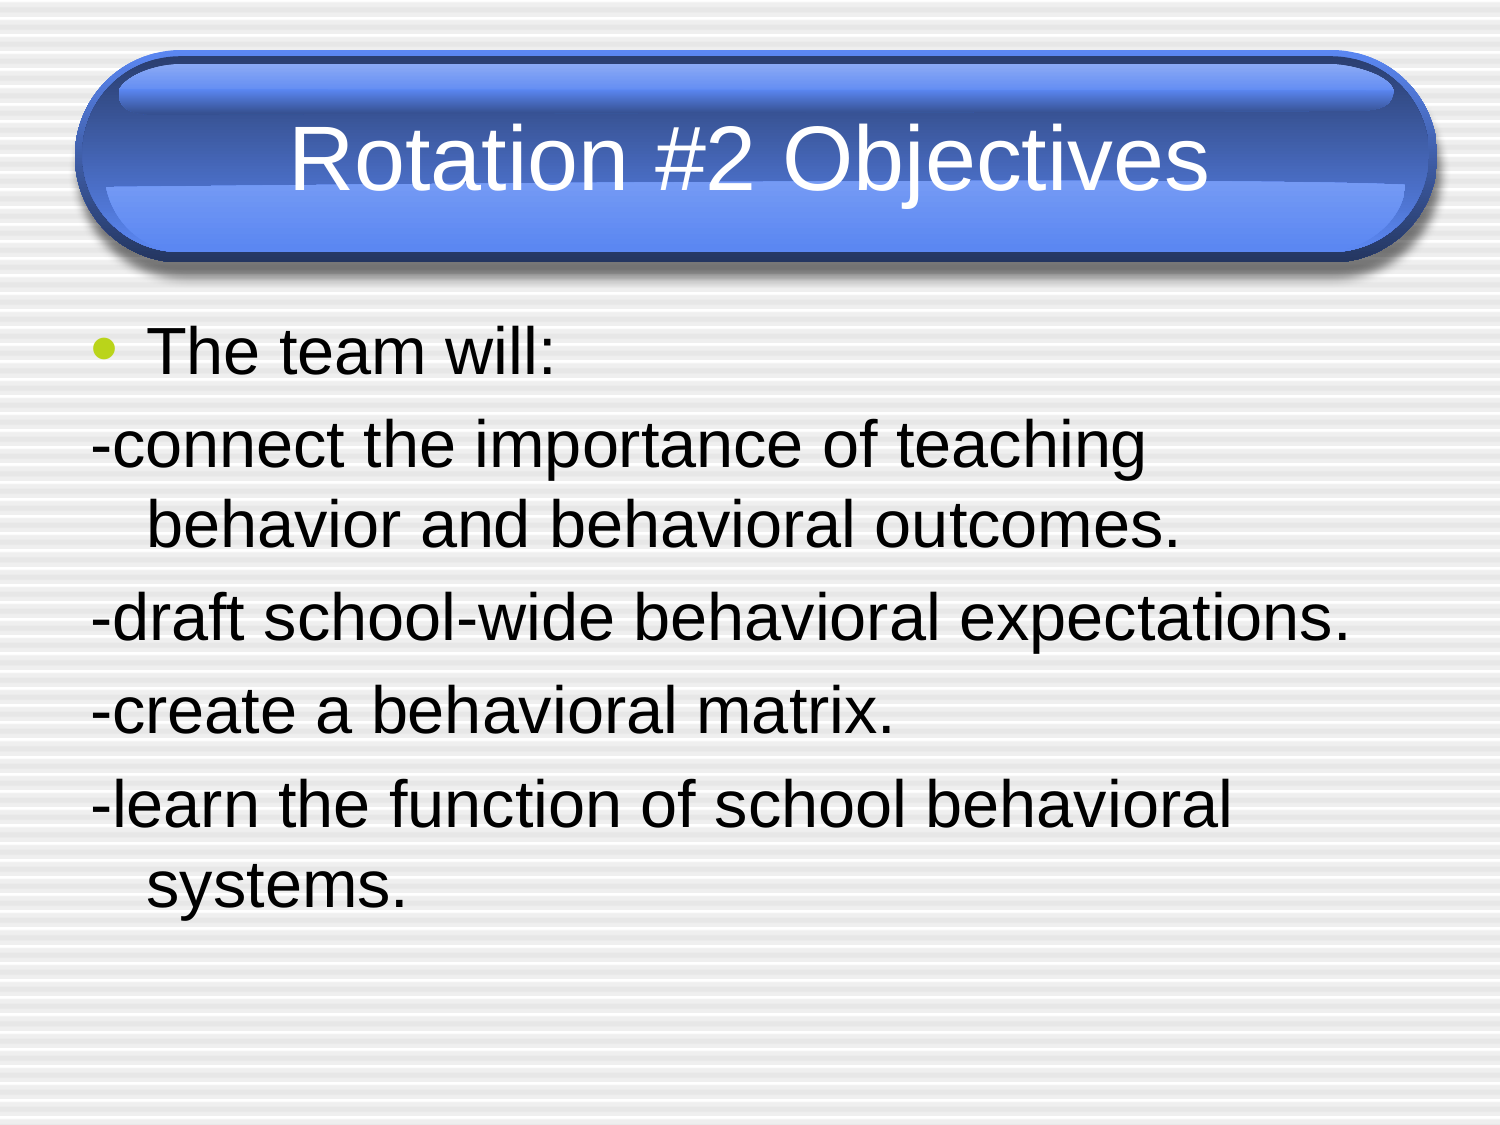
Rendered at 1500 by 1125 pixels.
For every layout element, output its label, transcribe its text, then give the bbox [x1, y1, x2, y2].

list The team will: -connect the importance of teaching behavior and behavioral outcomes. -draft school-wide behavioral expectations. -create a behavioral matrix. -learn the function of school behavioral systems. [74, 299, 1438, 1001]
picture [0, 0, 1500, 1125]
title Rotation #2 Objectives [112, 60, 1388, 249]
